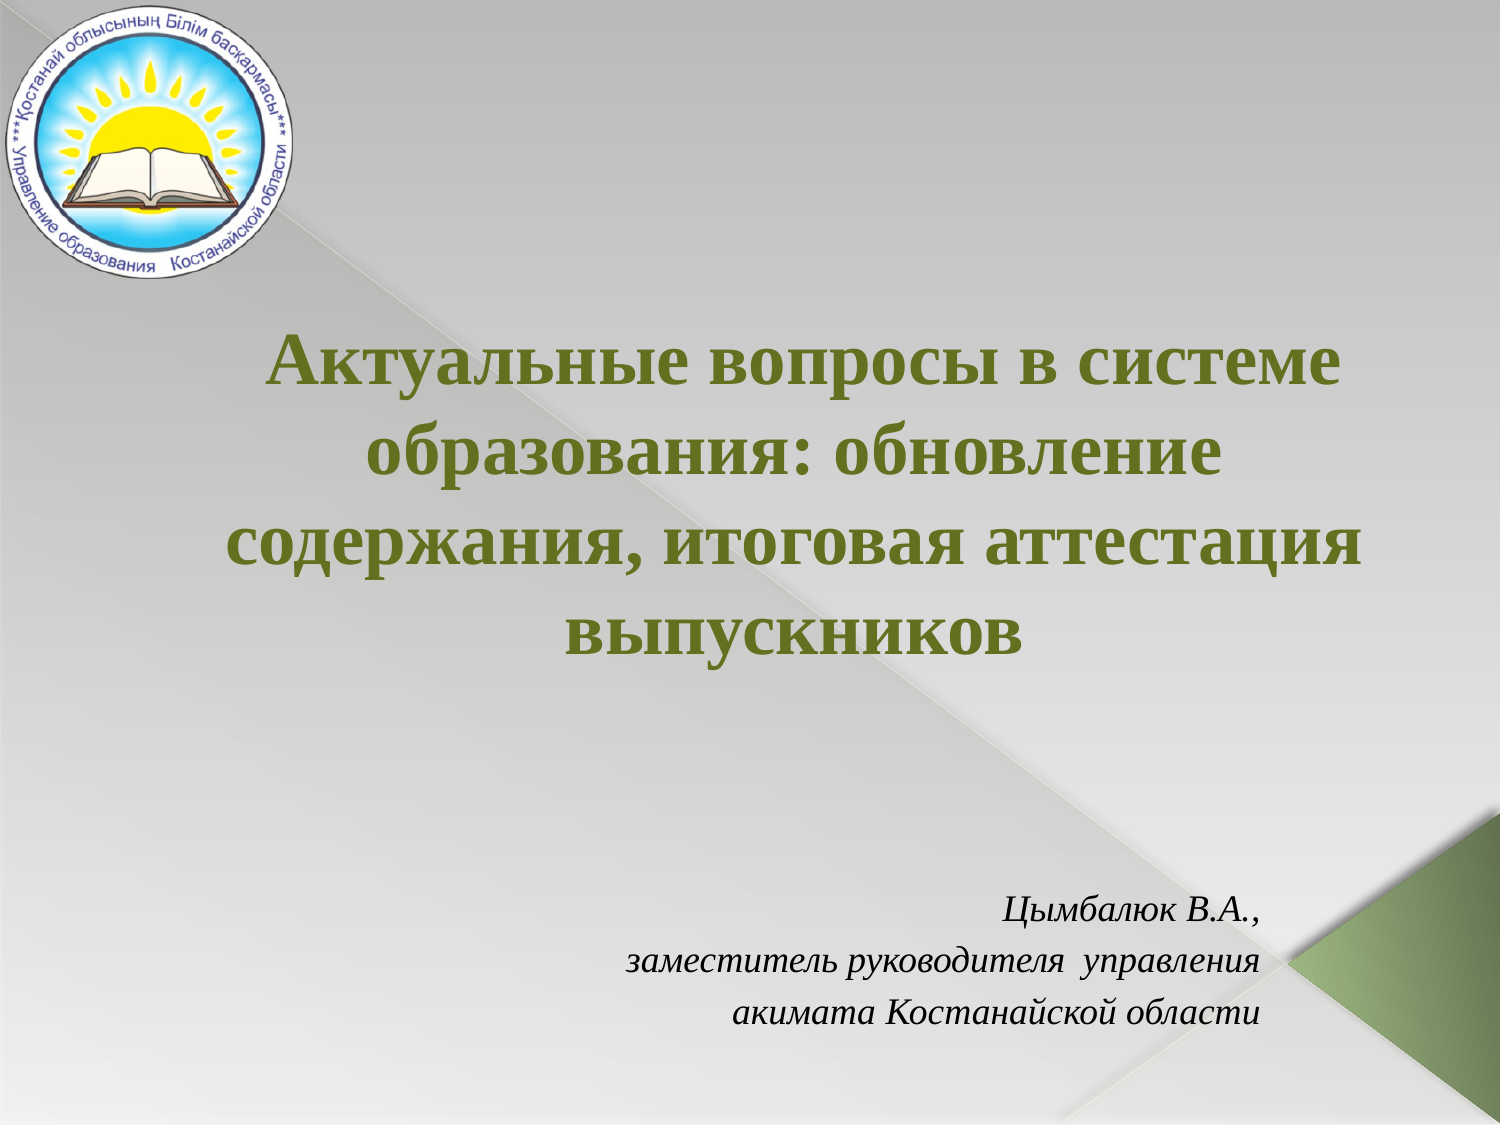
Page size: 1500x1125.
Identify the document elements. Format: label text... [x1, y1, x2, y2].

text_box Цымбалюк В.А., заместитель руководителя управления акимата Костанайской области [466, 869, 1276, 1040]
subtitle Актуальные вопросы в системе образования: обновление содержания, итоговая аттестация выпускников [206, 302, 1388, 970]
picture [5, 4, 294, 280]
